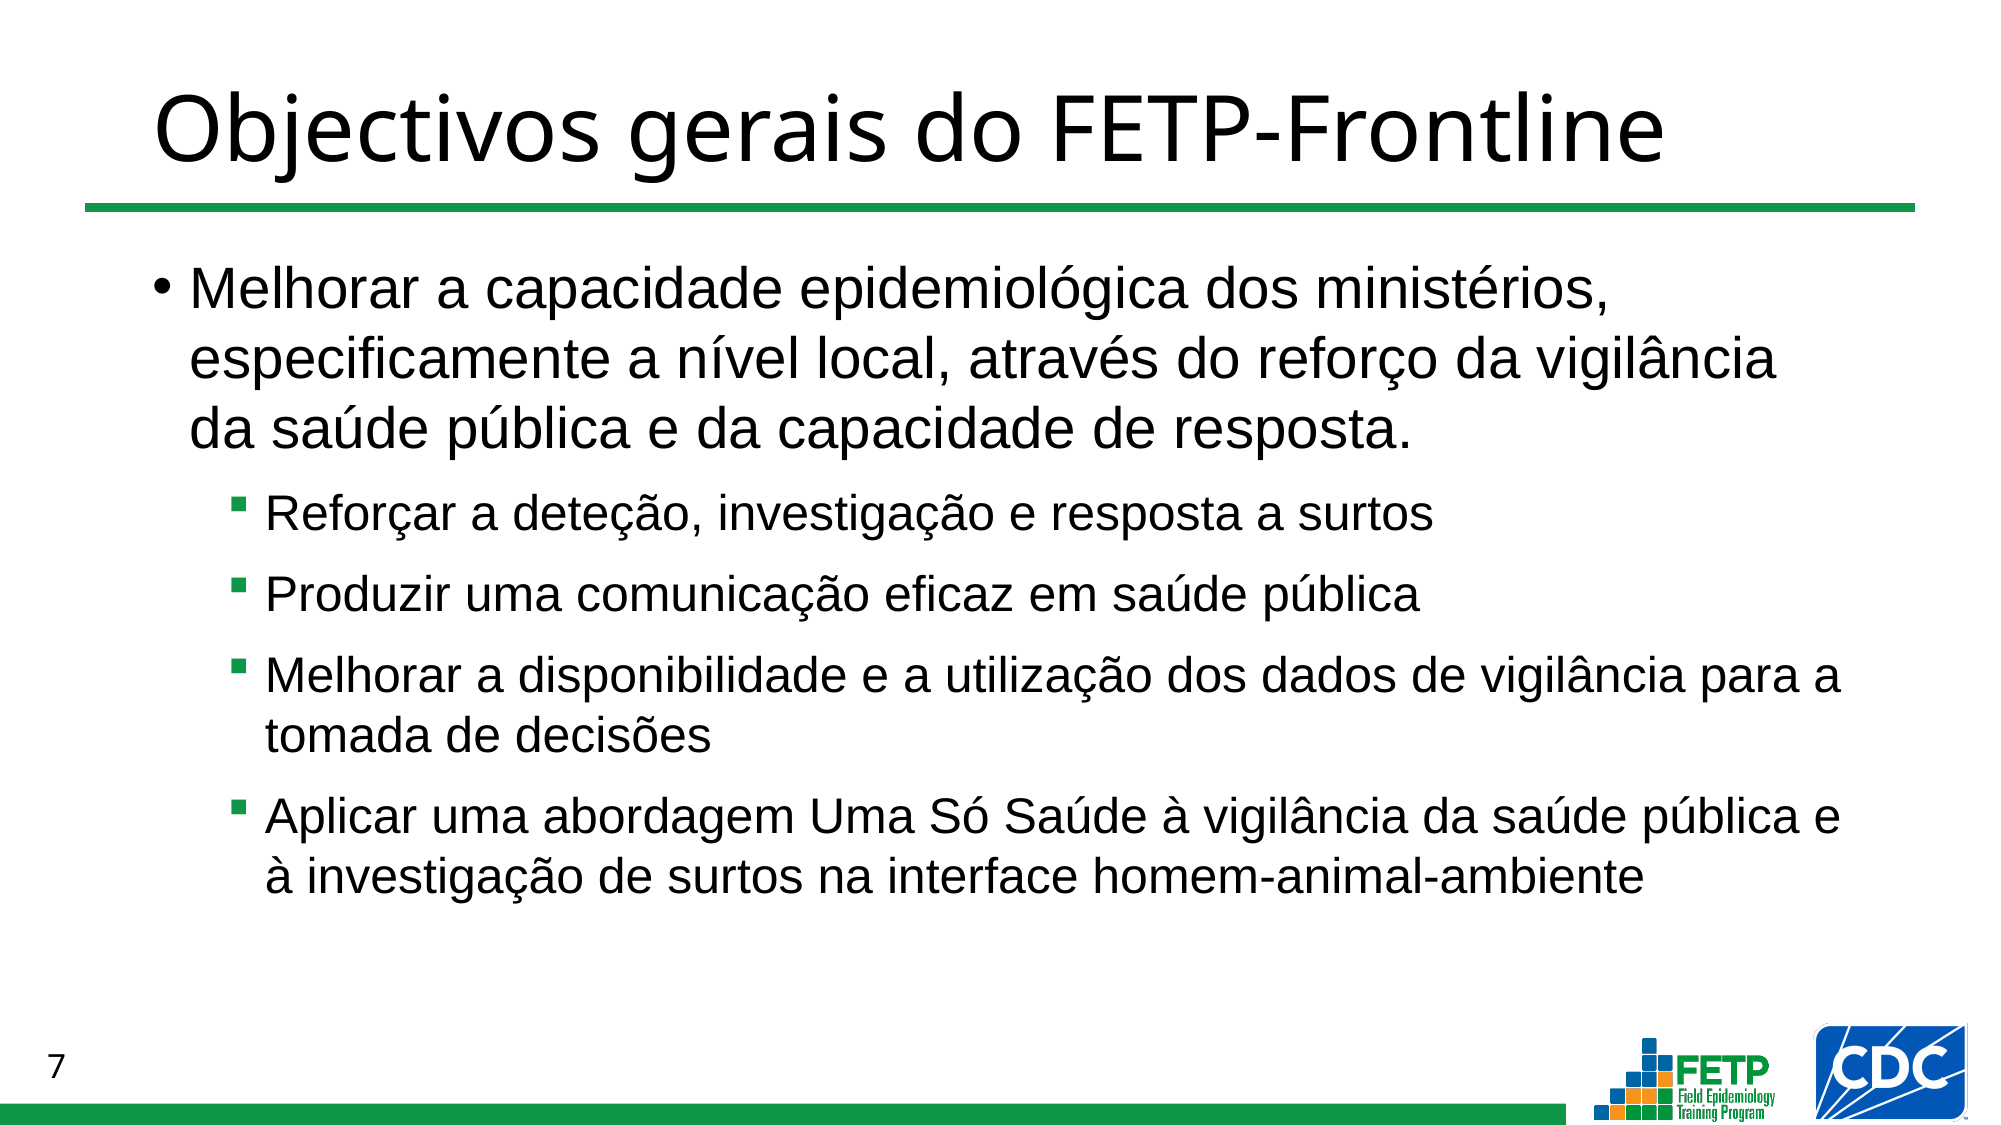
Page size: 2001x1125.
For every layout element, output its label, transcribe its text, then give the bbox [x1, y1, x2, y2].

list Melhorar a capacidade epidemiológica dos ministérios, especificamente a nível local, através do reforço da vigilância da saúde pública e da capacidade de resposta. Reforçar a deteção, investigação e resposta a surtos Produzir uma comunicação eficaz em saúde pública Melhorar a disponibilidade e a utilização dos dados de vigilância para a tomada de decisões Aplicar uma abordagem Uma Só Saúde à vigilância da saúde pública e à investigação de surtos na interface homem-animal-ambiente [137, 242, 1863, 1004]
title Objectivos gerais do FETP-Frontline [137, 75, 1863, 207]
picture [1813, 1023, 1968, 1122]
picture [1594, 1038, 1775, 1122]
